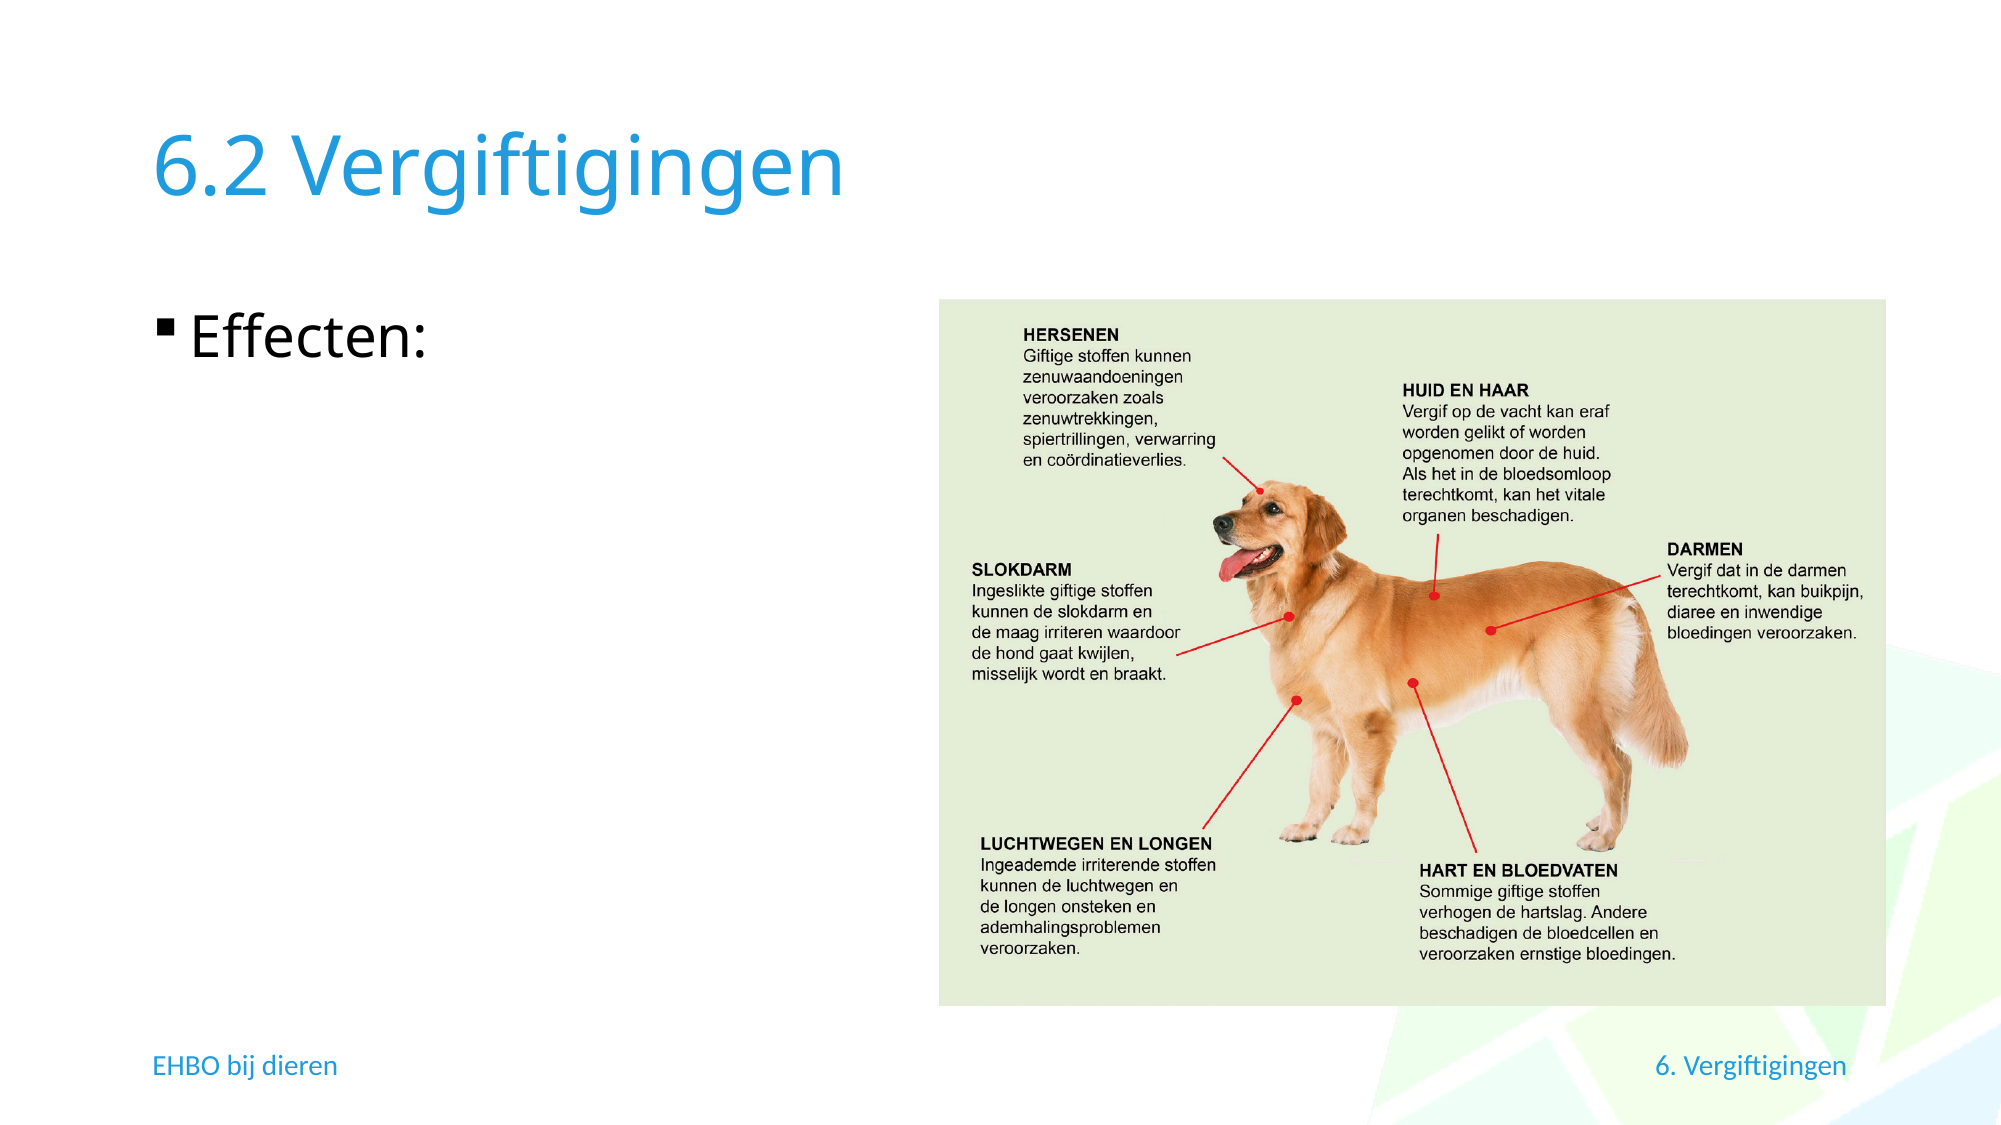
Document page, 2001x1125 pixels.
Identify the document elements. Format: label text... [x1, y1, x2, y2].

title 6.2 Vergiftigingen [137, 59, 1863, 278]
list Effecten: [137, 299, 1863, 1014]
picture [939, 299, 1886, 1006]
list EHBO bij dieren [137, 1042, 588, 1103]
list 6. Vergiftigingen [1412, 1042, 1863, 1103]
